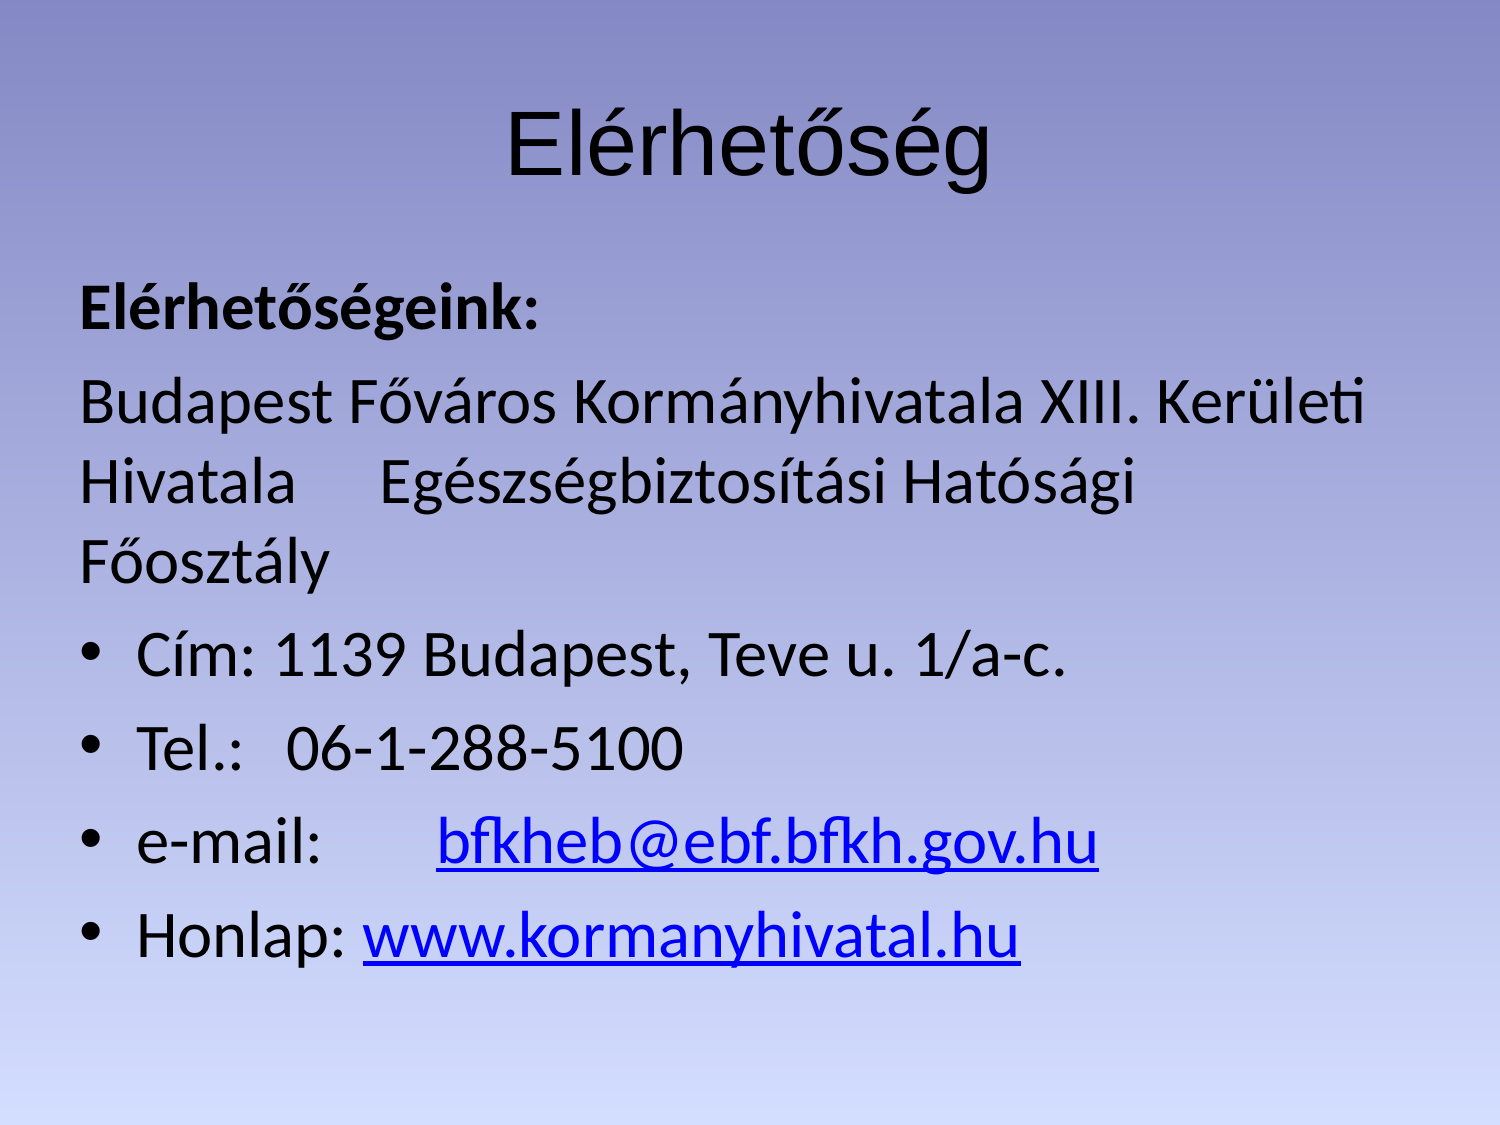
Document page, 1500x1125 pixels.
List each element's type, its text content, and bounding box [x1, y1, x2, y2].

list Elérhetőségeink: Budapest Főváros Kormányhivatala XIII. Kerületi Hivatala Egészségbiztosítási Hatósági Főosztály Cím: 1139 Budapest, Teve u. 1/a-c. Tel.: 06-1-288-5100 e-mail: bfkheb@ebf.bfkh.gov.hu Honlap: www.kormanyhivatal.hu [64, 255, 1416, 999]
title Elérhetőség [74, 44, 1426, 233]
